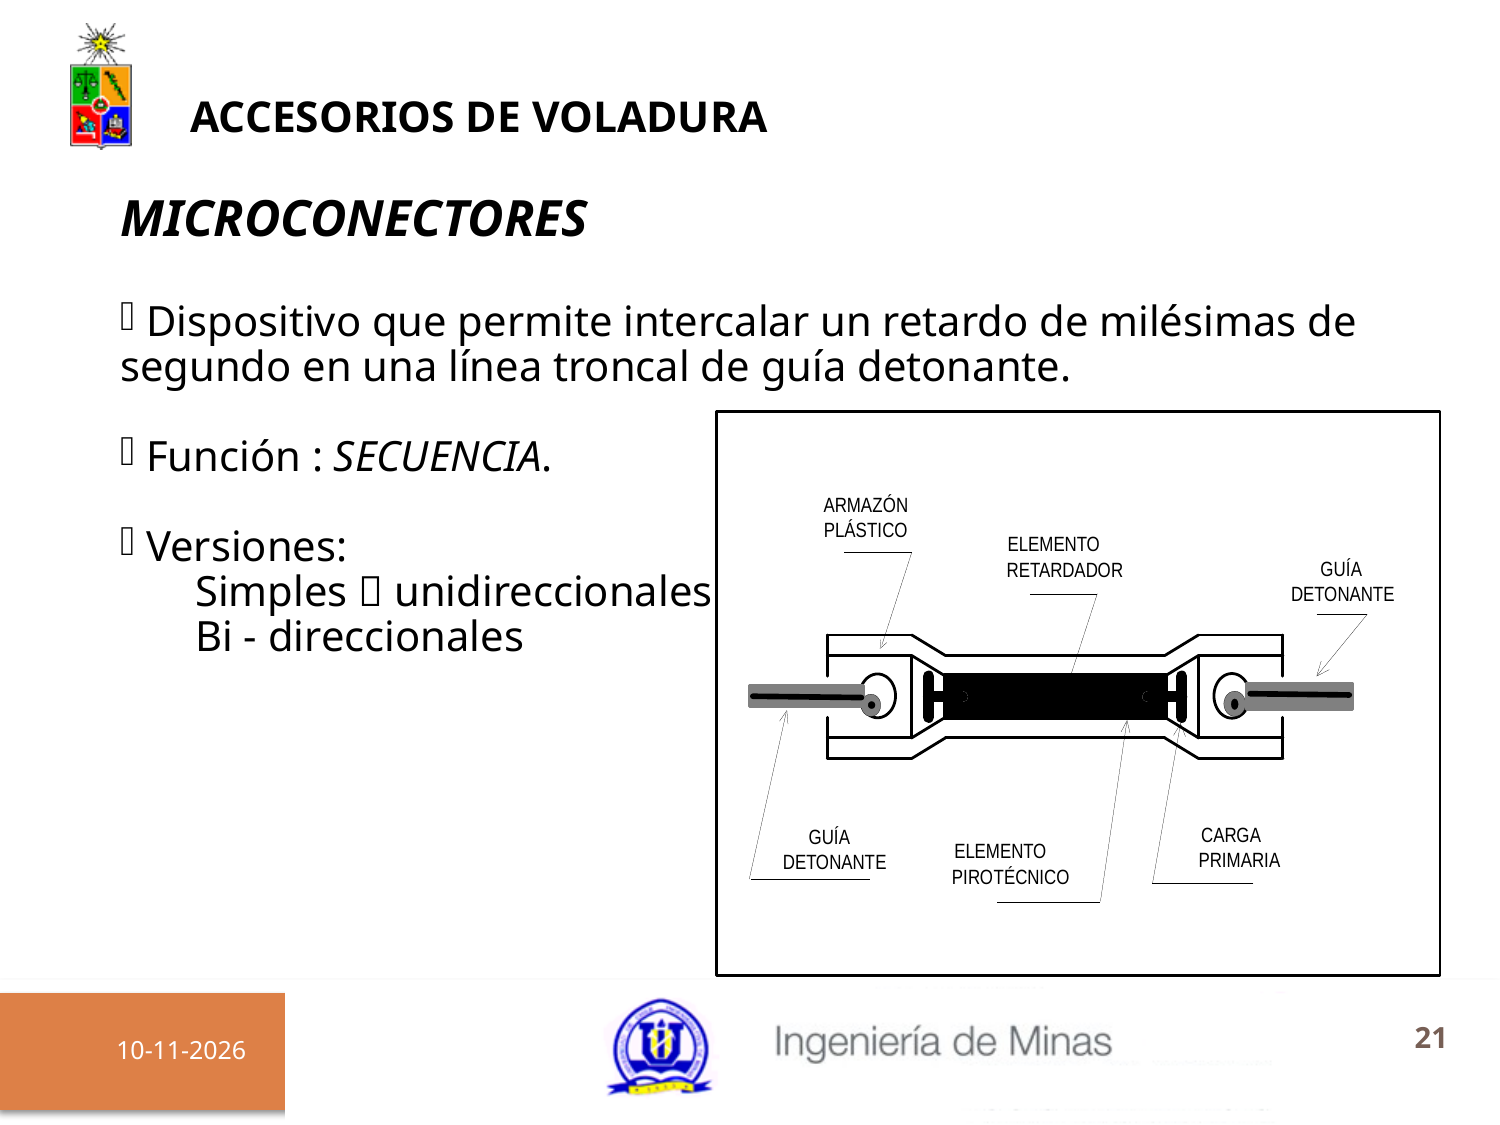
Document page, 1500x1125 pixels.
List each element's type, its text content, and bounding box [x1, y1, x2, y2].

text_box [714, 409, 1442, 978]
picture [69, 23, 132, 151]
text_box Accesorios de voladura [175, 81, 1266, 148]
text_box Dispositivo que permite intercalar un retardo de milésimas de segundo en una línea troncal de guía detonante. Función : SECUENCIA. Versiones: Simples  unidireccionales Bi - direccionales [105, 292, 1477, 668]
picture [285, 980, 1500, 1125]
text_box microconectores [105, 187, 1196, 254]
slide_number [12, 995, 279, 1108]
